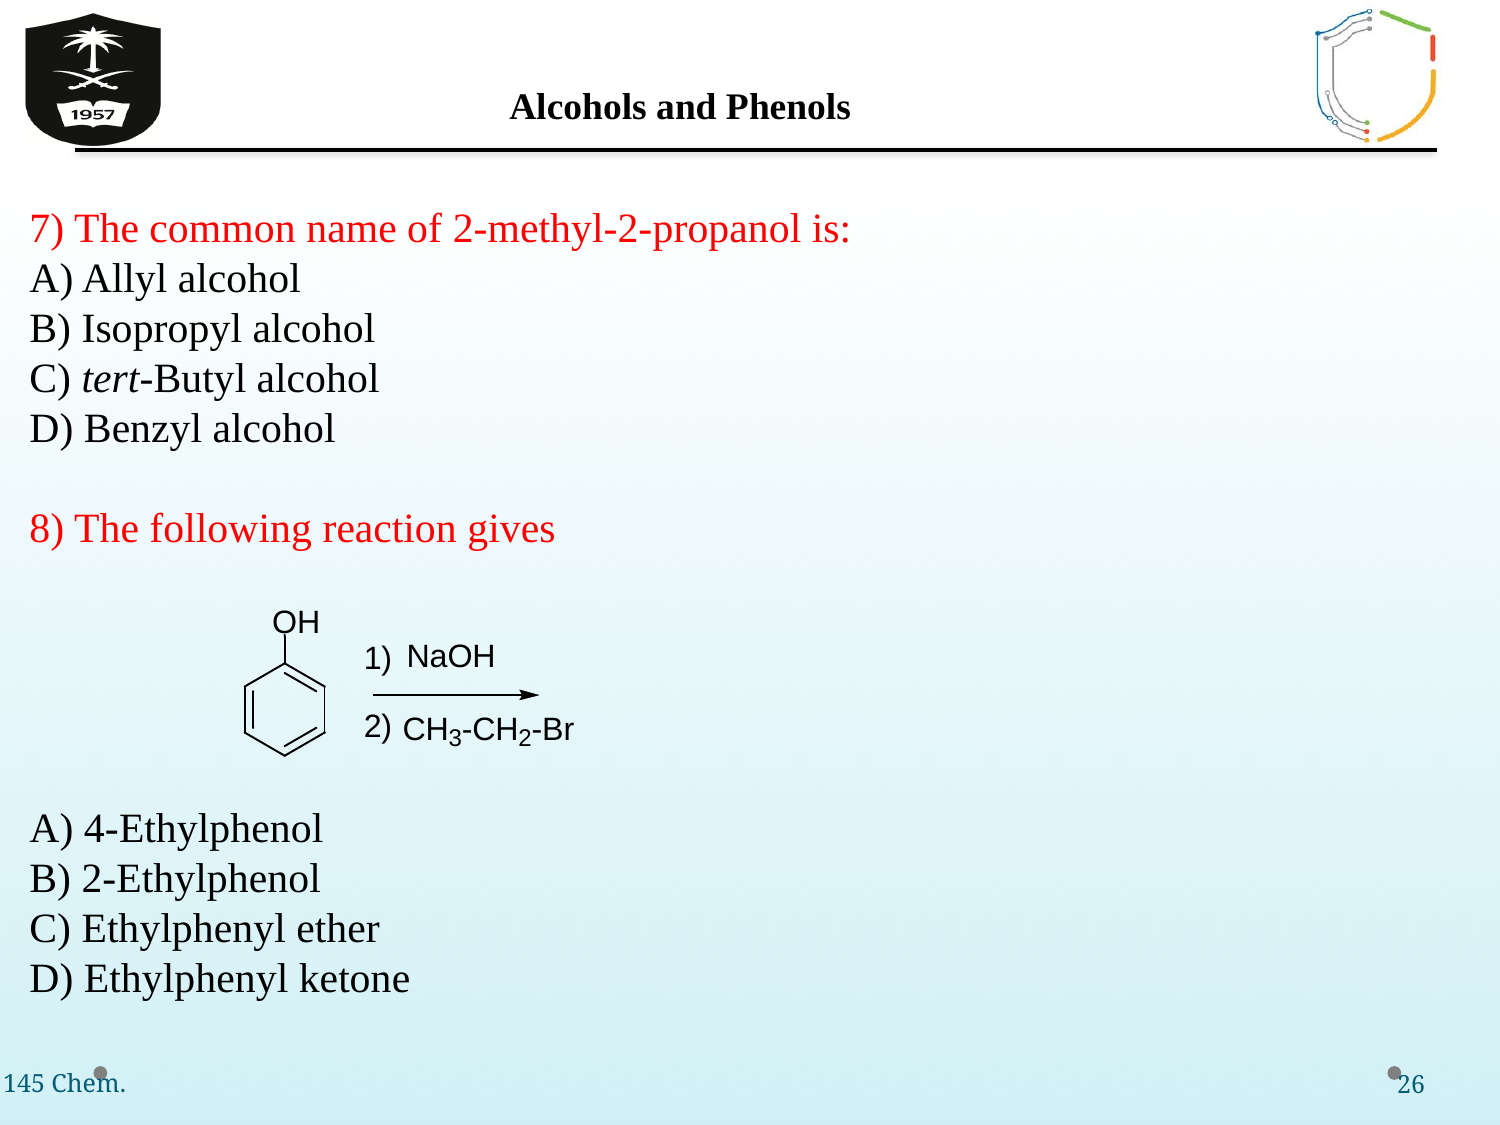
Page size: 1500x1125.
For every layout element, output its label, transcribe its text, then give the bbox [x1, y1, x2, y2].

text_box 7) The common name of 2-methyl-2-propanol is: A) Allyl alcohol B) Isopropyl alcohol C) tert-Butyl alcohol D) Benzyl alcohol 8) The following reaction gives A) 4-Ethylphenol B) 2-Ethylphenol C) Ethylphenyl ether D) Ethylphenyl ketone [14, 192, 867, 1008]
text_box 145 Chem. [3, 1037, 554, 1098]
picture [0, 0, 1500, 1125]
text_box 26 [1299, 1042, 1425, 1103]
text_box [237, 599, 1113, 767]
text_box Alcohols and Phenols [494, 74, 866, 135]
